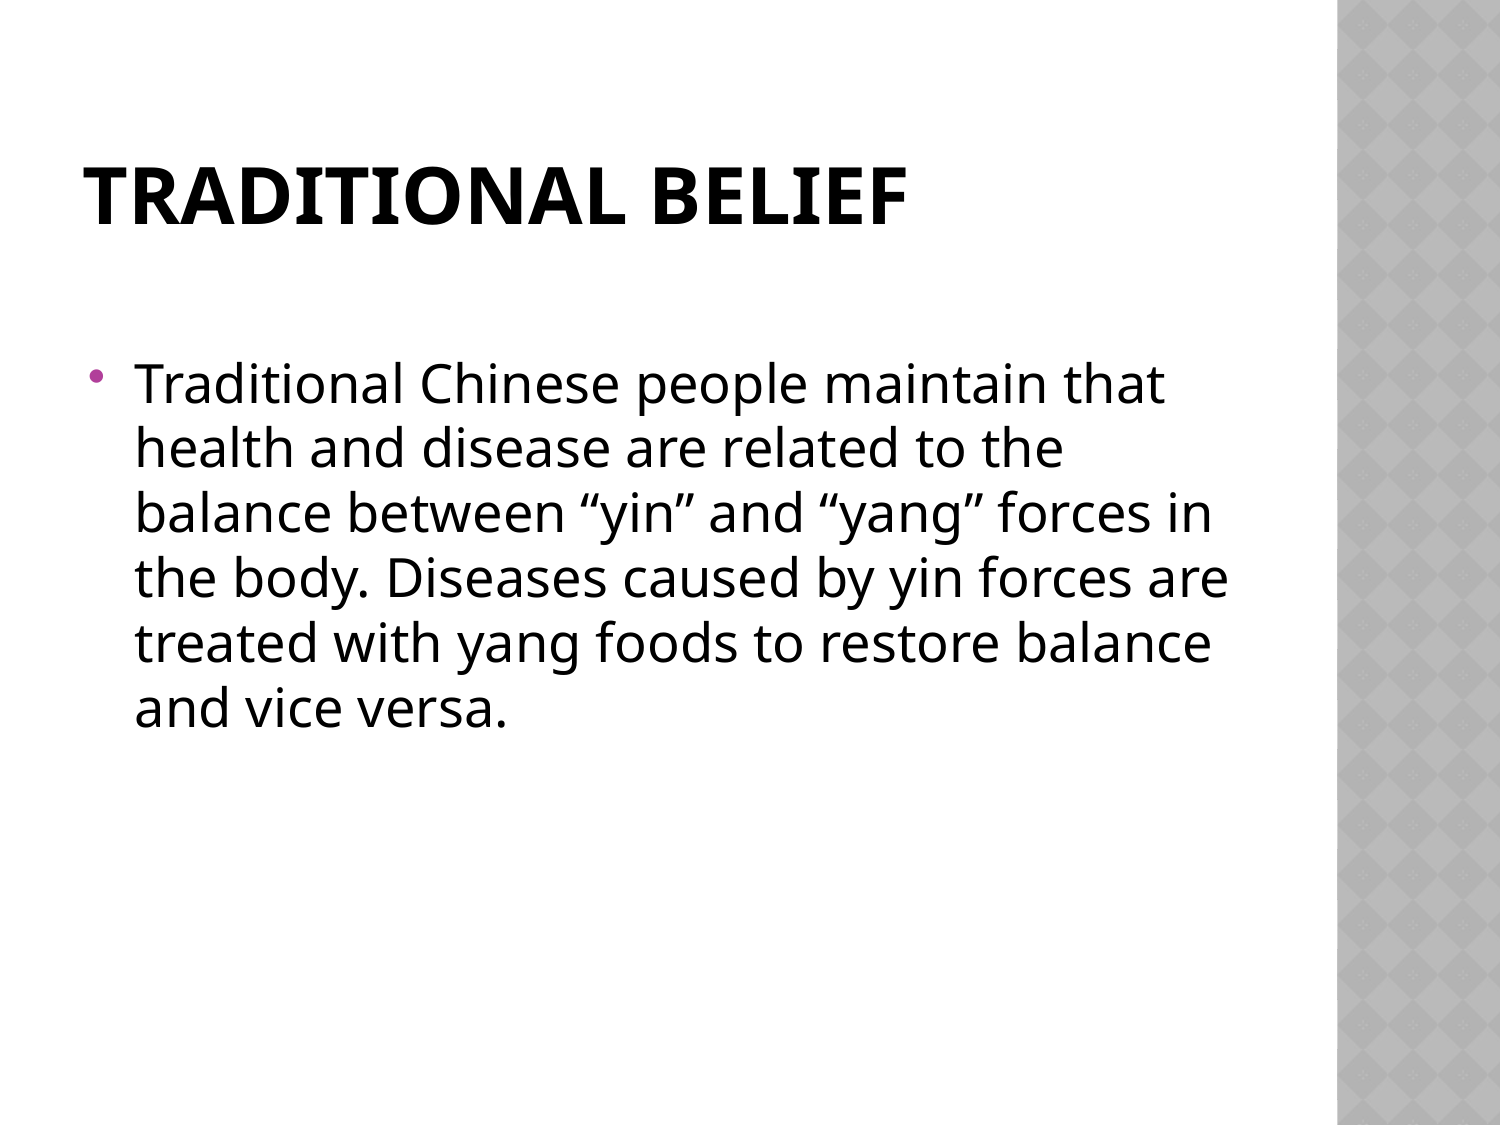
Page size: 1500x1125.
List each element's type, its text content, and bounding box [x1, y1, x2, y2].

list Traditional Chinese people maintain that health and disease are related to the balance between “yin” and “yang” forces in the body. Diseases caused by yin forces are treated with yang foods to restore balance and vice versa. [75, 264, 1263, 1059]
title Traditional belief [75, 52, 1263, 240]
